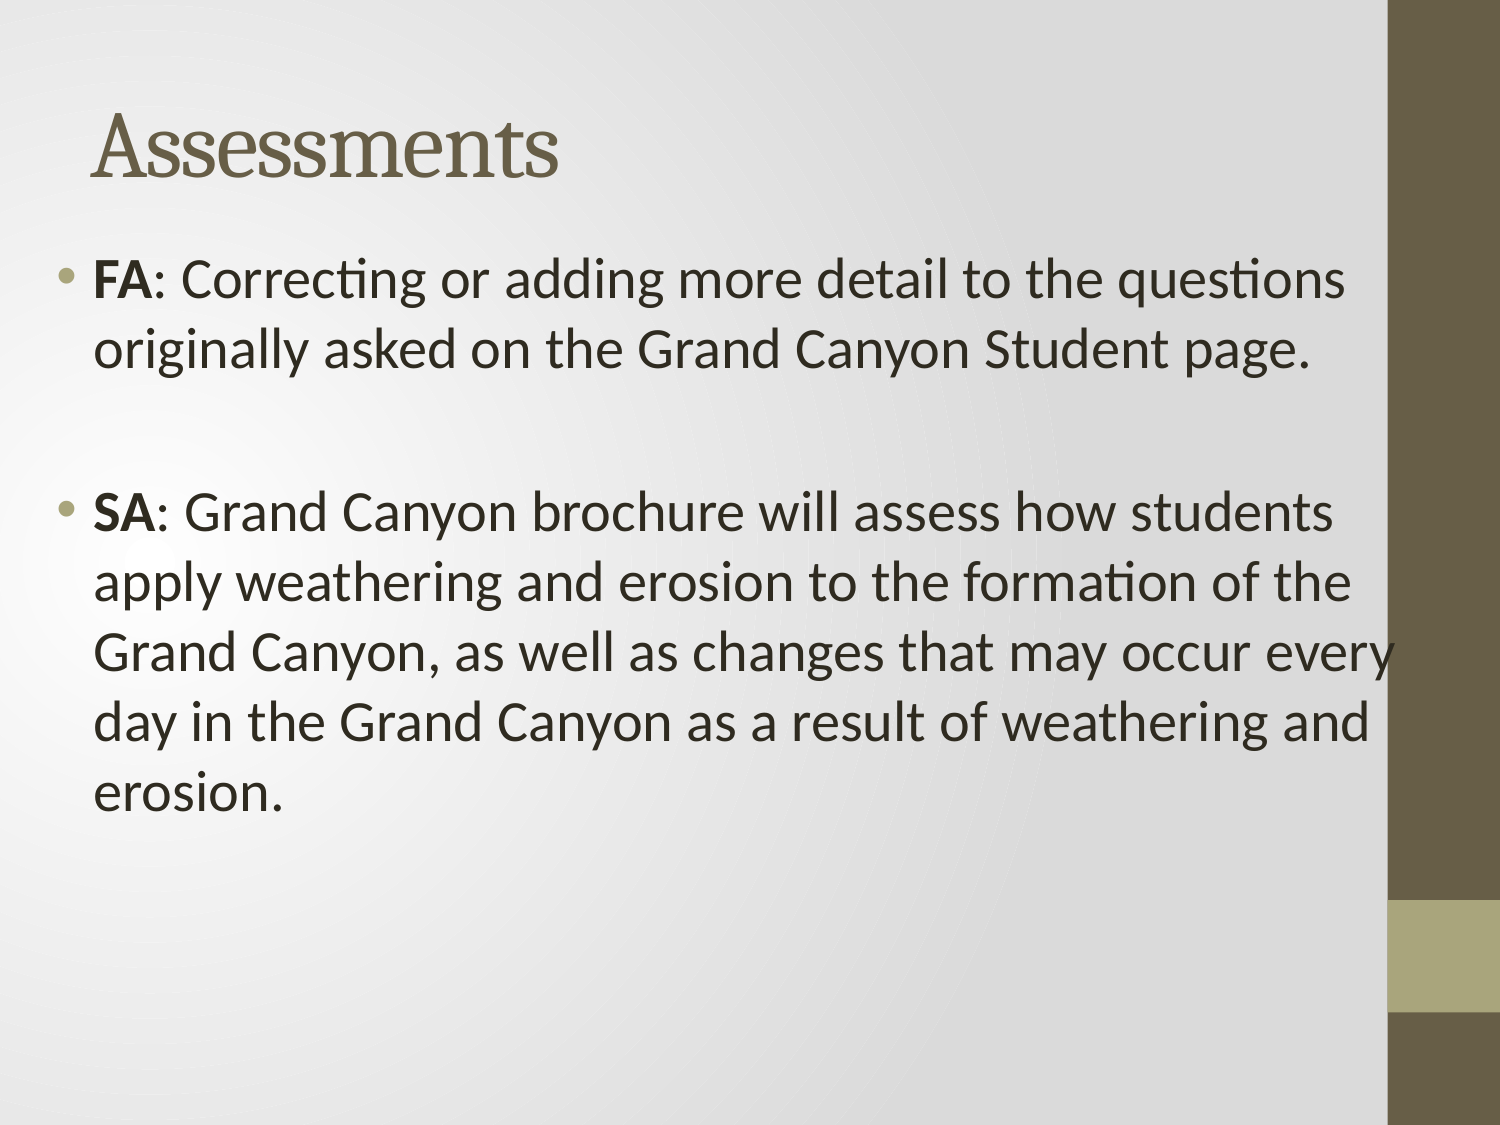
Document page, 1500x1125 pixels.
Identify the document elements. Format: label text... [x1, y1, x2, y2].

title Assessments [75, 45, 1325, 232]
list FA: Correcting or adding more detail to the questions originally asked on the Grand Canyon Student page. SA: Grand Canyon brochure will assess how students apply weathering and erosion to the formation of the Grand Canyon, as well as changes that may occur every day in the Grand Canyon as a result of weathering and erosion. [22, 232, 1476, 1005]
